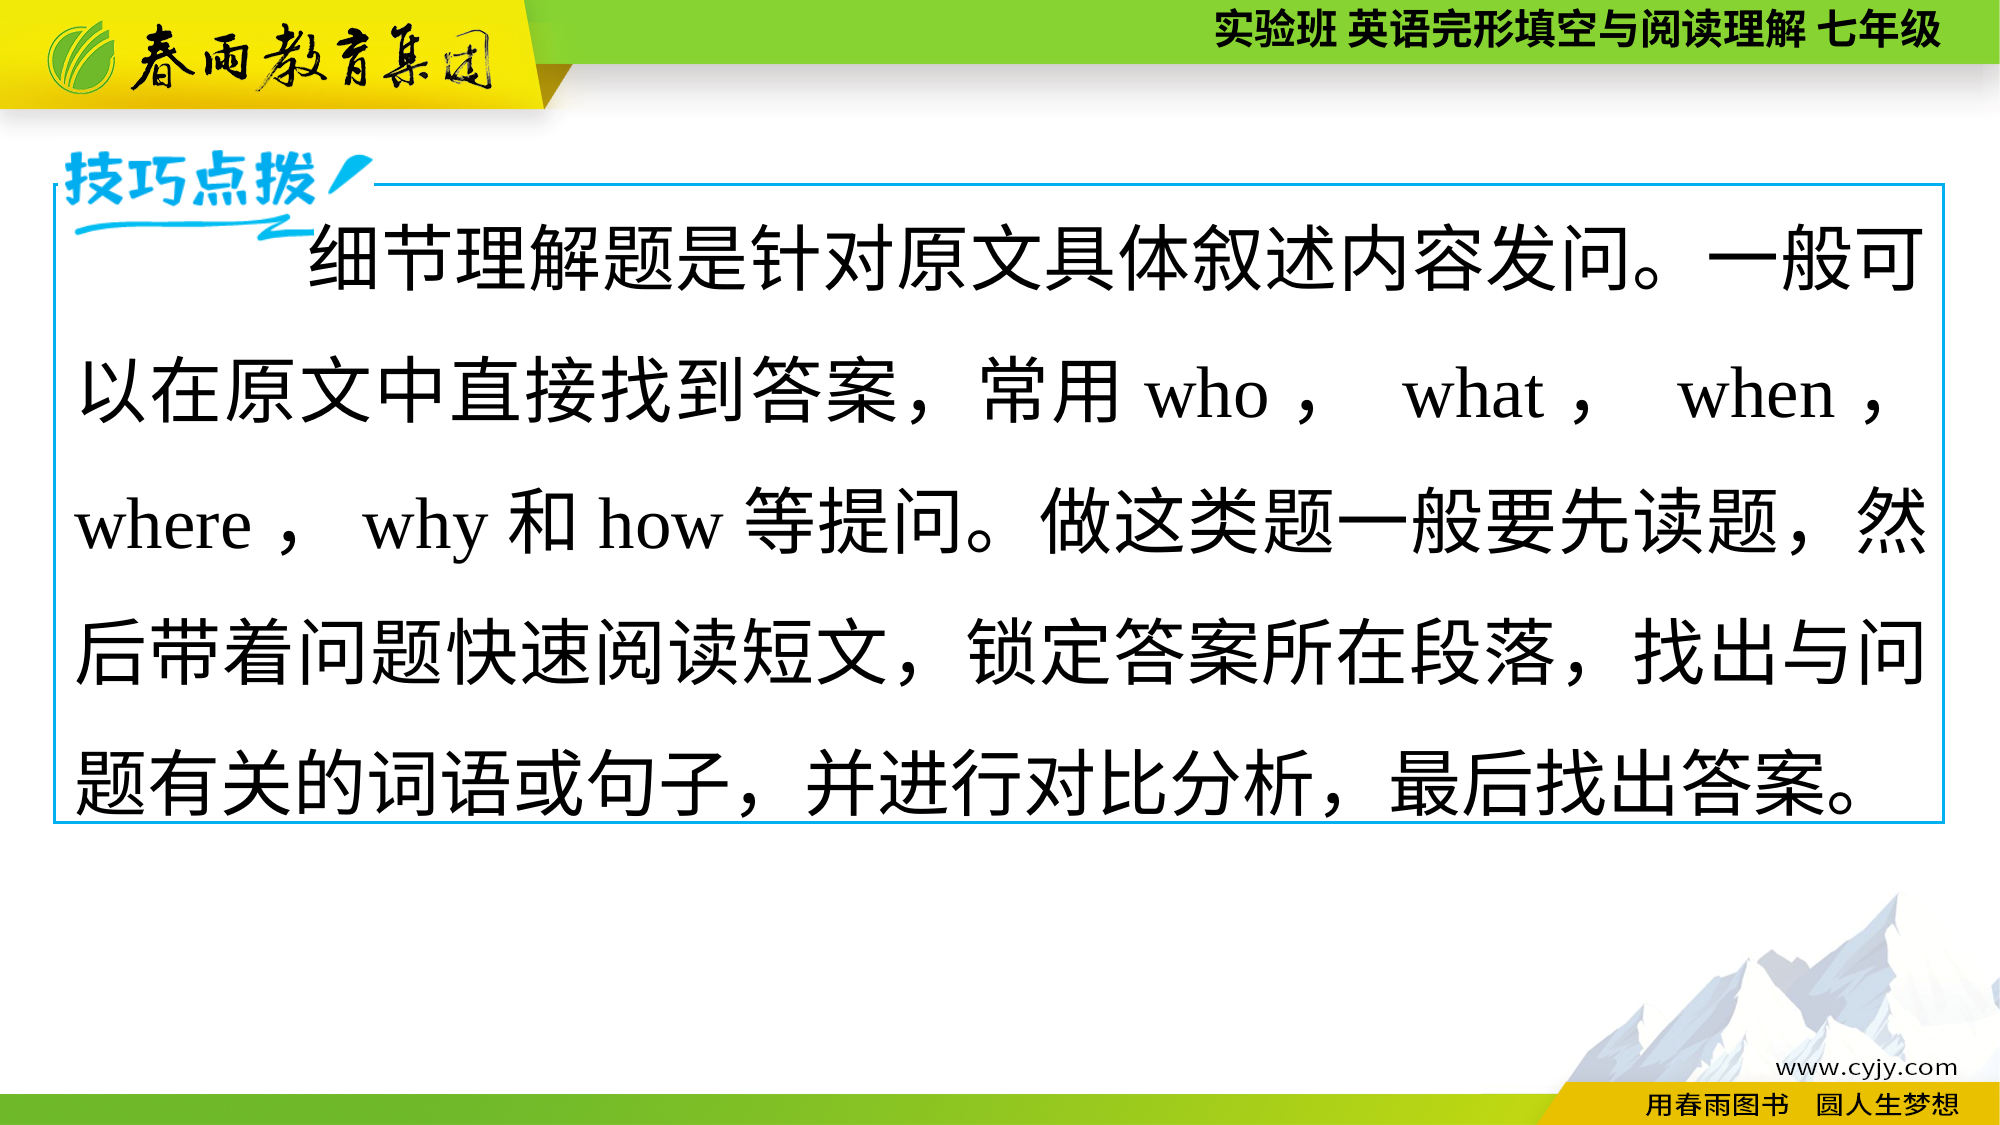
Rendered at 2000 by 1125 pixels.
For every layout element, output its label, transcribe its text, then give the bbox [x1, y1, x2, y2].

text_box 细节理解题是针对原文具体叙述内容发问。一般可以在原文中直接找到答案，常用who， what， when， where，why和how等提问。做这类题一般要先读题，然后带着问题快速阅读短文，锁定答案所在段落，找出与问题有关的词语或句子，并进行对比分析，最后找出答案。 [59, 157, 1944, 833]
text_box [54, 248, 59, 823]
picture [0, 0, 2000, 1125]
